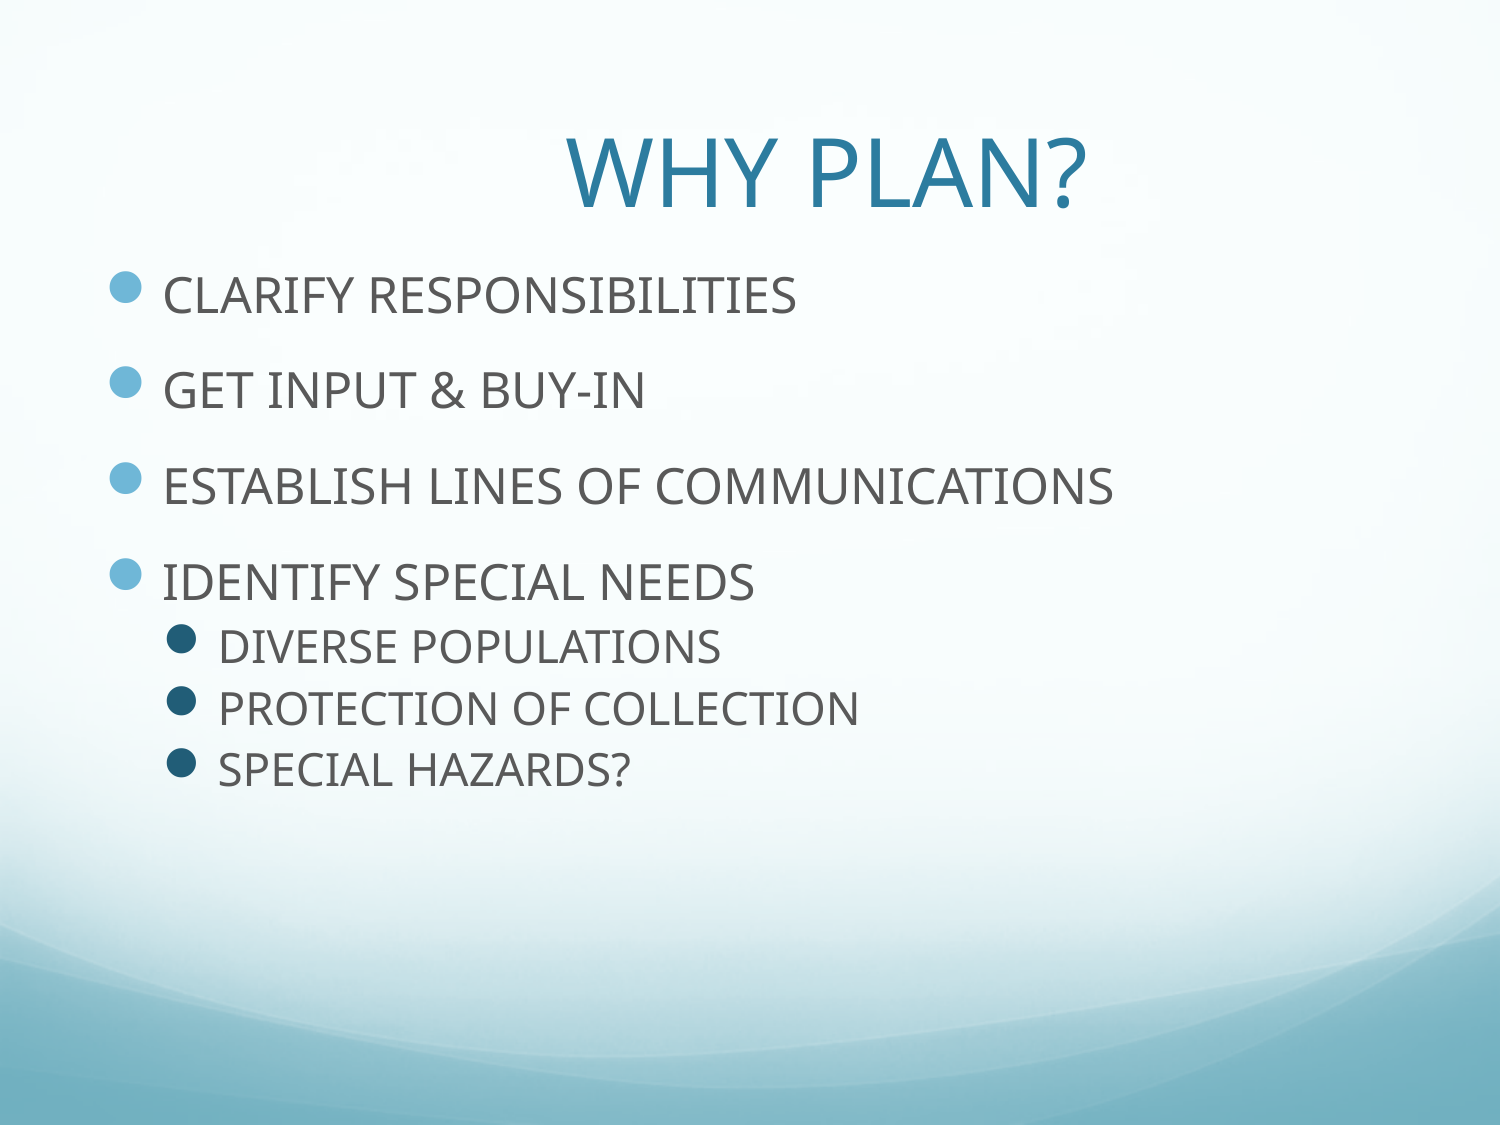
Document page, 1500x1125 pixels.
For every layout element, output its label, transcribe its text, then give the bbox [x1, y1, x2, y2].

list CLARIFY RESPONSIBILITIES GET INPUT & BUY-IN ESTABLISH LINES OF COMMUNICATIONS IDENTIFY SPECIAL NEEDS DIVERSE POPULATIONS PROTECTION OF COLLECTION SPECIAL HAZARDS? [90, 262, 1410, 975]
title WHY PLAN? [187, 112, 1466, 227]
